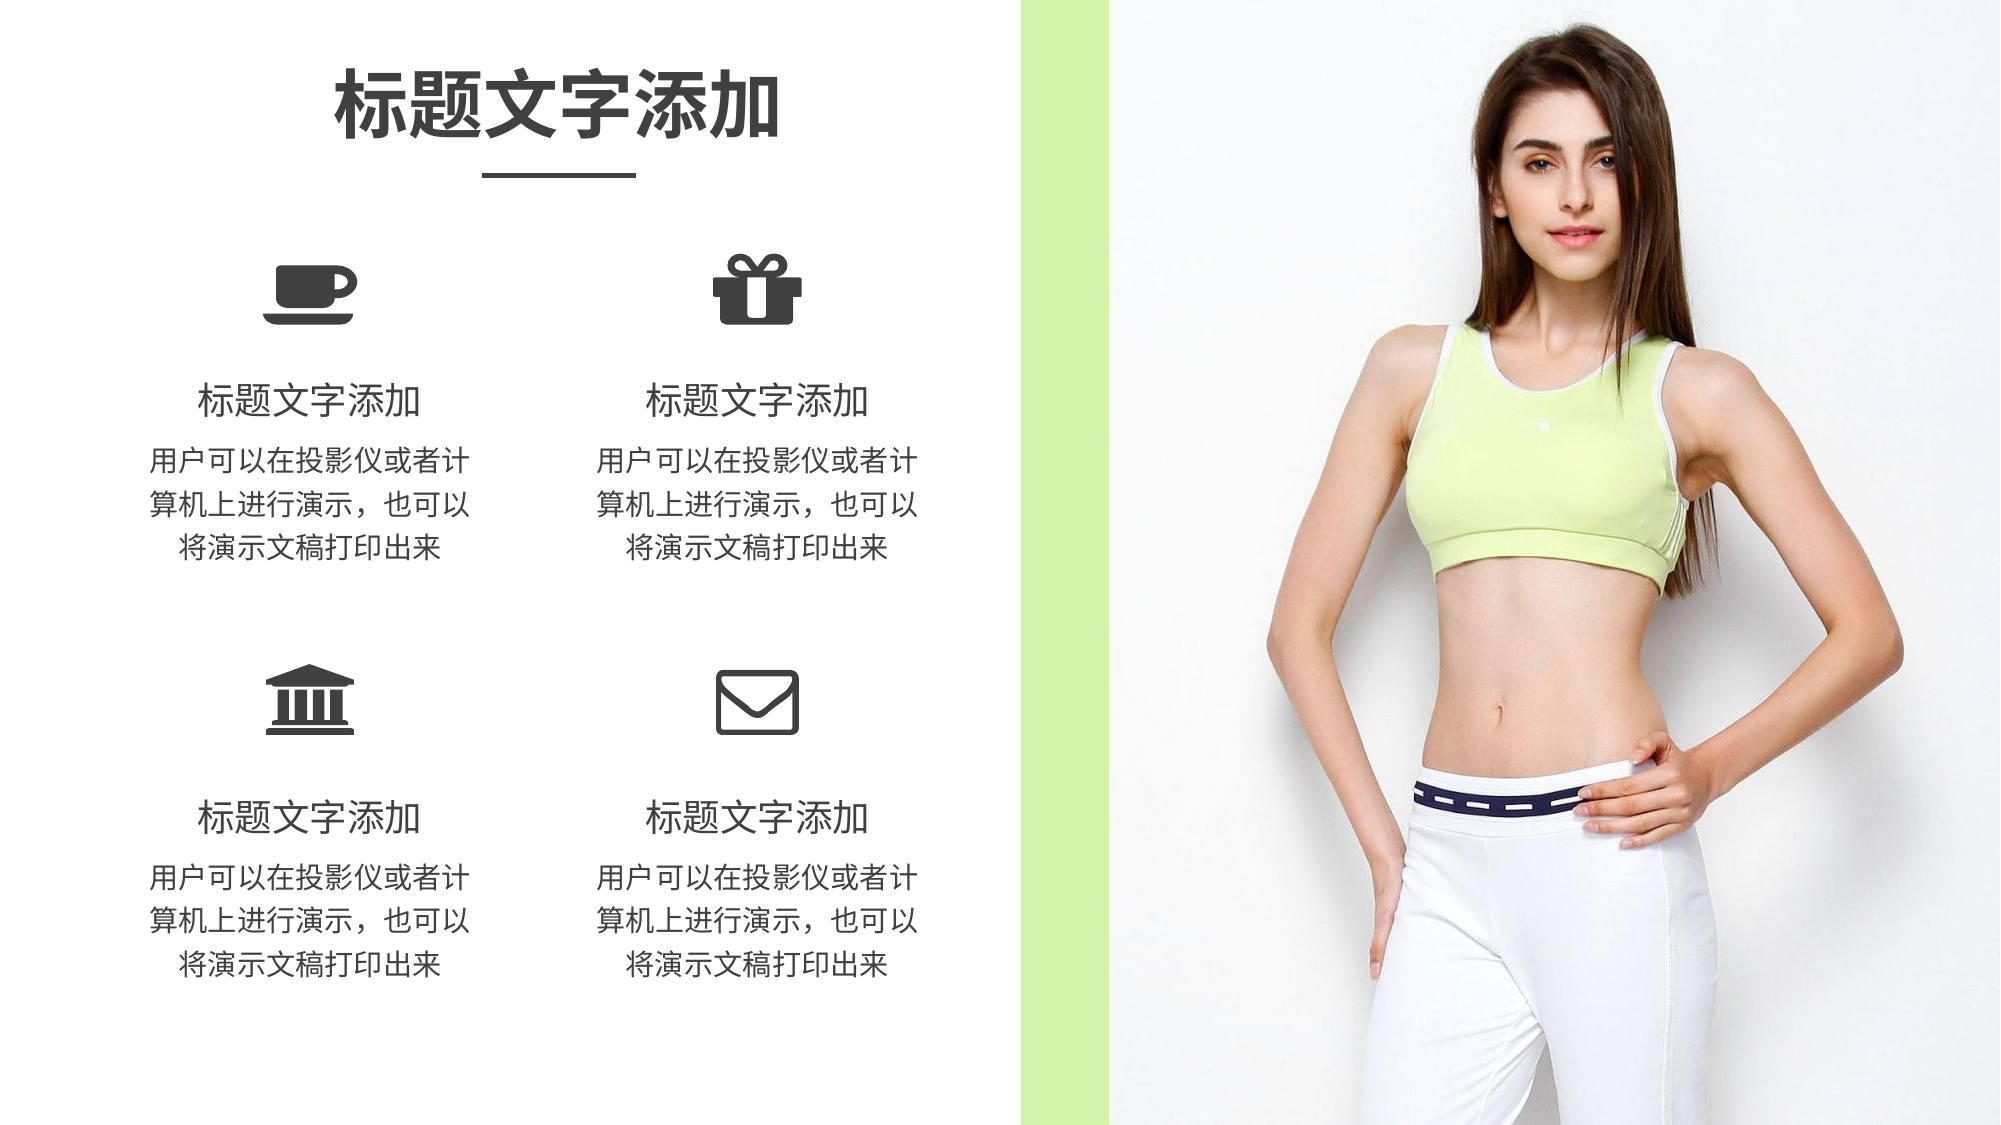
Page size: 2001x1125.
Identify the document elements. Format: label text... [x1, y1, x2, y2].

text_box 标题文字添加 [319, 32, 799, 156]
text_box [122, 265, 498, 574]
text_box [569, 253, 946, 574]
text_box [122, 664, 498, 991]
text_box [569, 670, 946, 991]
picture [1109, 0, 2000, 1125]
text_box [1020, 0, 1109, 1125]
